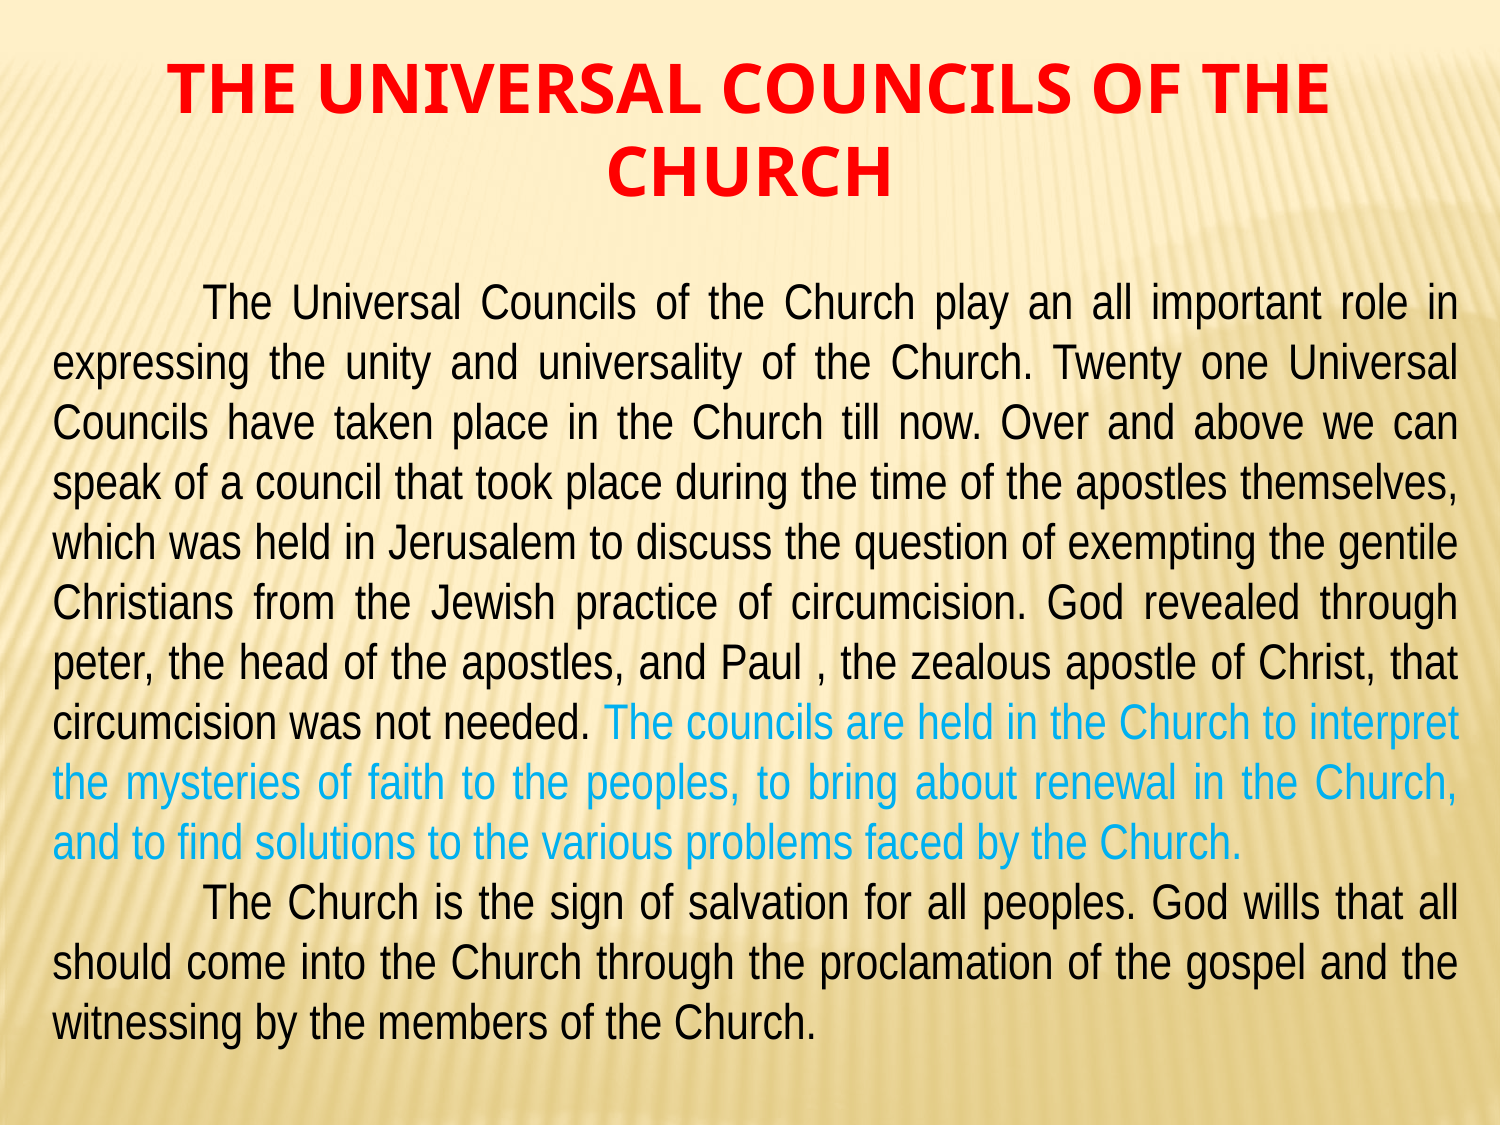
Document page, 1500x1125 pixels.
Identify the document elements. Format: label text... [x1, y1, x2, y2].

text_box THE UNIVERSAL COUNCILS OF THE CHURCH [0, 37, 1500, 218]
text_box The Universal Councils of the Church play an all important role in expressing the unity and universality of the Church. Twenty one Universal Councils have taken place in the Church till now. Over and above we can speak of a council that took place during the time of the apostles themselves, which was held in Jerusalem to discuss the question of exempting the gentile Christians from the Jewish practice of circumcision. God revealed through peter, the head of the apostles, and Paul , the zealous apostle of Christ, that circumcision was not needed. The councils are held in the Church to interpret the mysteries of faith to the peoples, to bring about renewal in the Church, and to find solutions to the various problems faced by the Church. The Church is the sign of salvation for all peoples. God wills that all should come into the Church through the proclamation of the gospel and the witnessing by the members of the Church. [37, 262, 1475, 1058]
